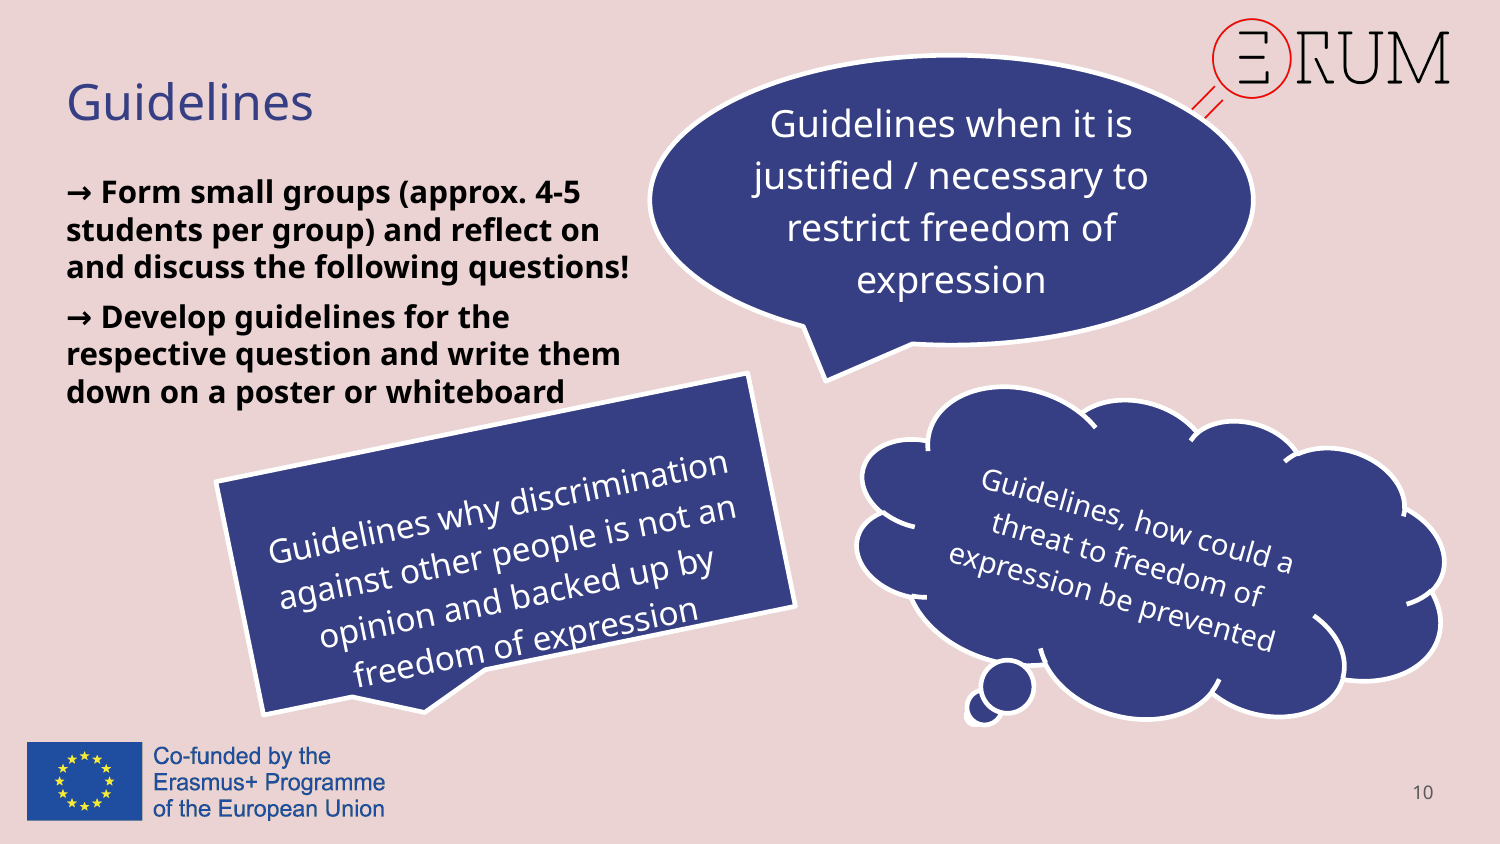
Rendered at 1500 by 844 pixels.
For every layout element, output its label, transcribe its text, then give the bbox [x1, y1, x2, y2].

text_box Guidelines when it is justified / necessary to restrict freedom of expression [650, 55, 1254, 382]
text_box Guidelines why discrimination against other people is not an opinion and backed up by freedom of expression [215, 372, 796, 716]
text_box Guidelines, how could a threat to freedom of expression be prevented [856, 386, 1445, 726]
slide_number 10 [1358, 761, 1449, 826]
text_box → Form small groups (approx. 4-5 students per group) and reflect on and discuss the following questions! → Develop guidelines for the respective question and write them down on a poster or whiteboard [51, 149, 650, 428]
picture [1136, 0, 1500, 137]
title Guidelines [51, 55, 715, 150]
picture [27, 742, 385, 821]
